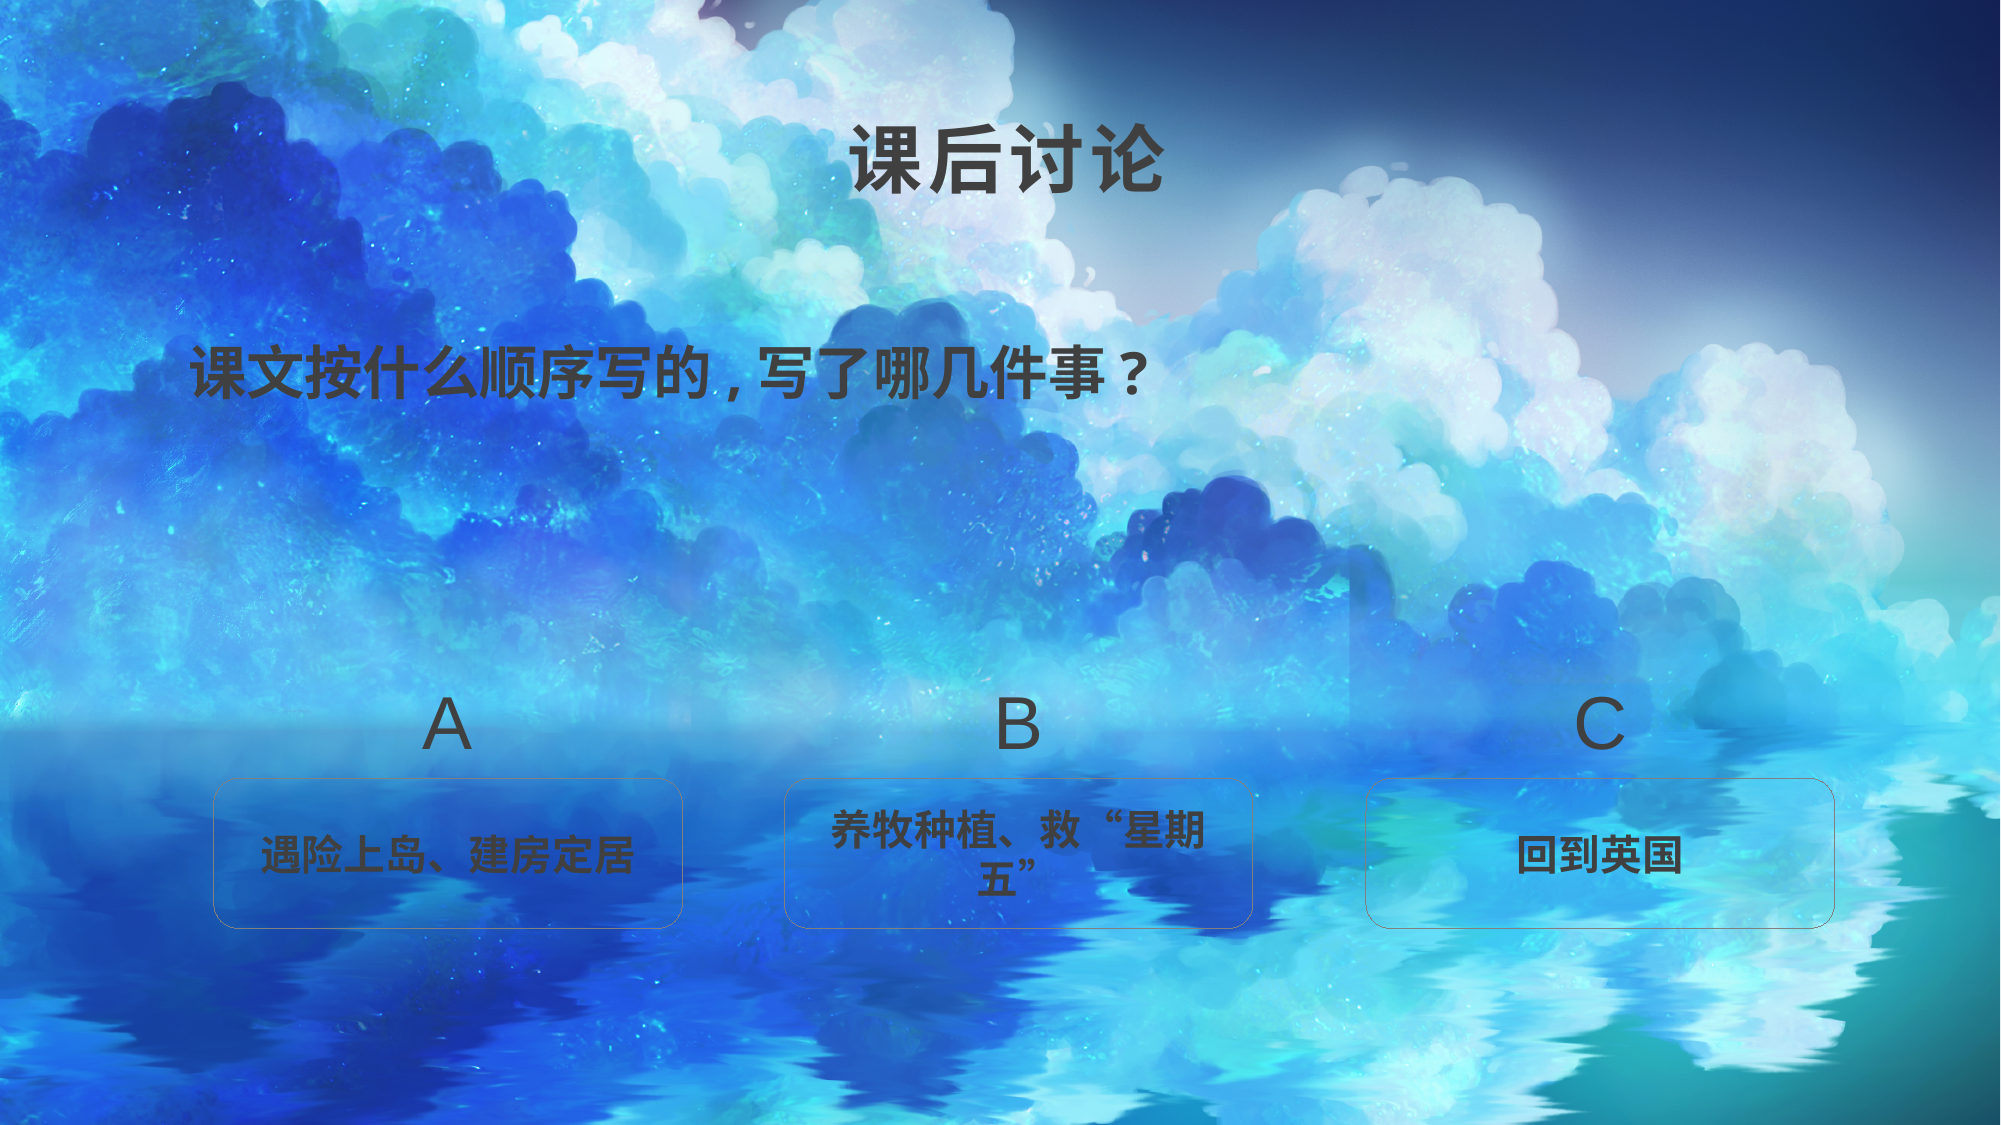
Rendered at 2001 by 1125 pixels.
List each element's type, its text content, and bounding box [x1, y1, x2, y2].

text_box 课后讨论 [741, 105, 1272, 210]
text_box 回到英国 [1365, 778, 1835, 929]
text_box B [978, 667, 1059, 772]
text_box C [1558, 667, 1643, 772]
picture [0, 0, 2001, 1125]
text_box 养牧种植、救“星期五” [784, 778, 1253, 929]
text_box 课文按什么顺序写的,写了哪几件事? [173, 329, 1827, 517]
text_box A [408, 667, 488, 772]
text_box 遇险上岛、建房定居 [213, 778, 683, 929]
